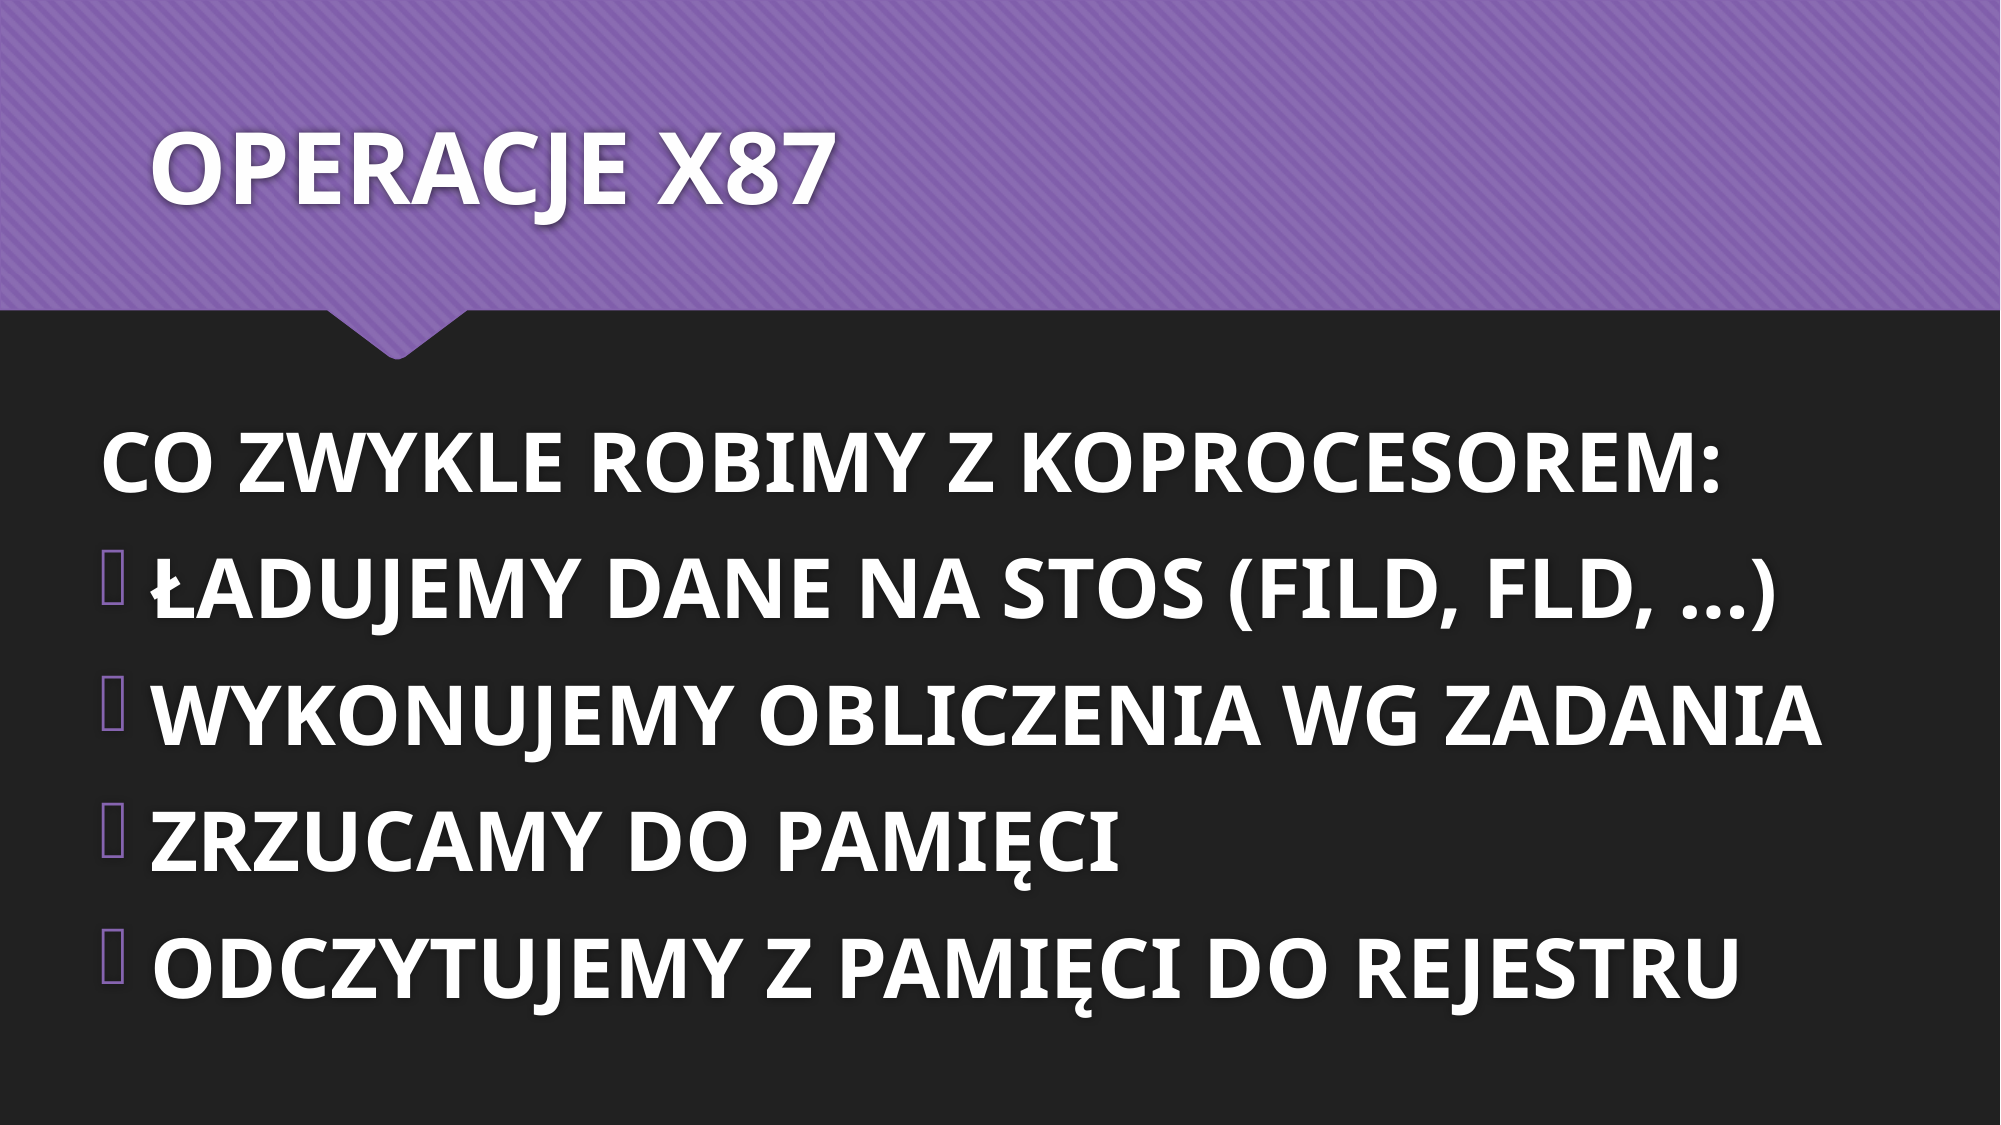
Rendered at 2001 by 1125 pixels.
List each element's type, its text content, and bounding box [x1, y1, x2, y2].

text_box CO ZWYKLE ROBIMY Z KOPROCESOREM: ŁADUJEMY DANE NA STOS (FILD, FLD, …) WYKONUJEMY OBLICZENIA WG ZADANIA ZRZUCAMY DO PAMIĘCI ODCZYTUJEMY Z PAMIĘCI DO REJESTRU [84, 364, 1919, 1060]
title OPERACJE X87 [132, 73, 1868, 233]
